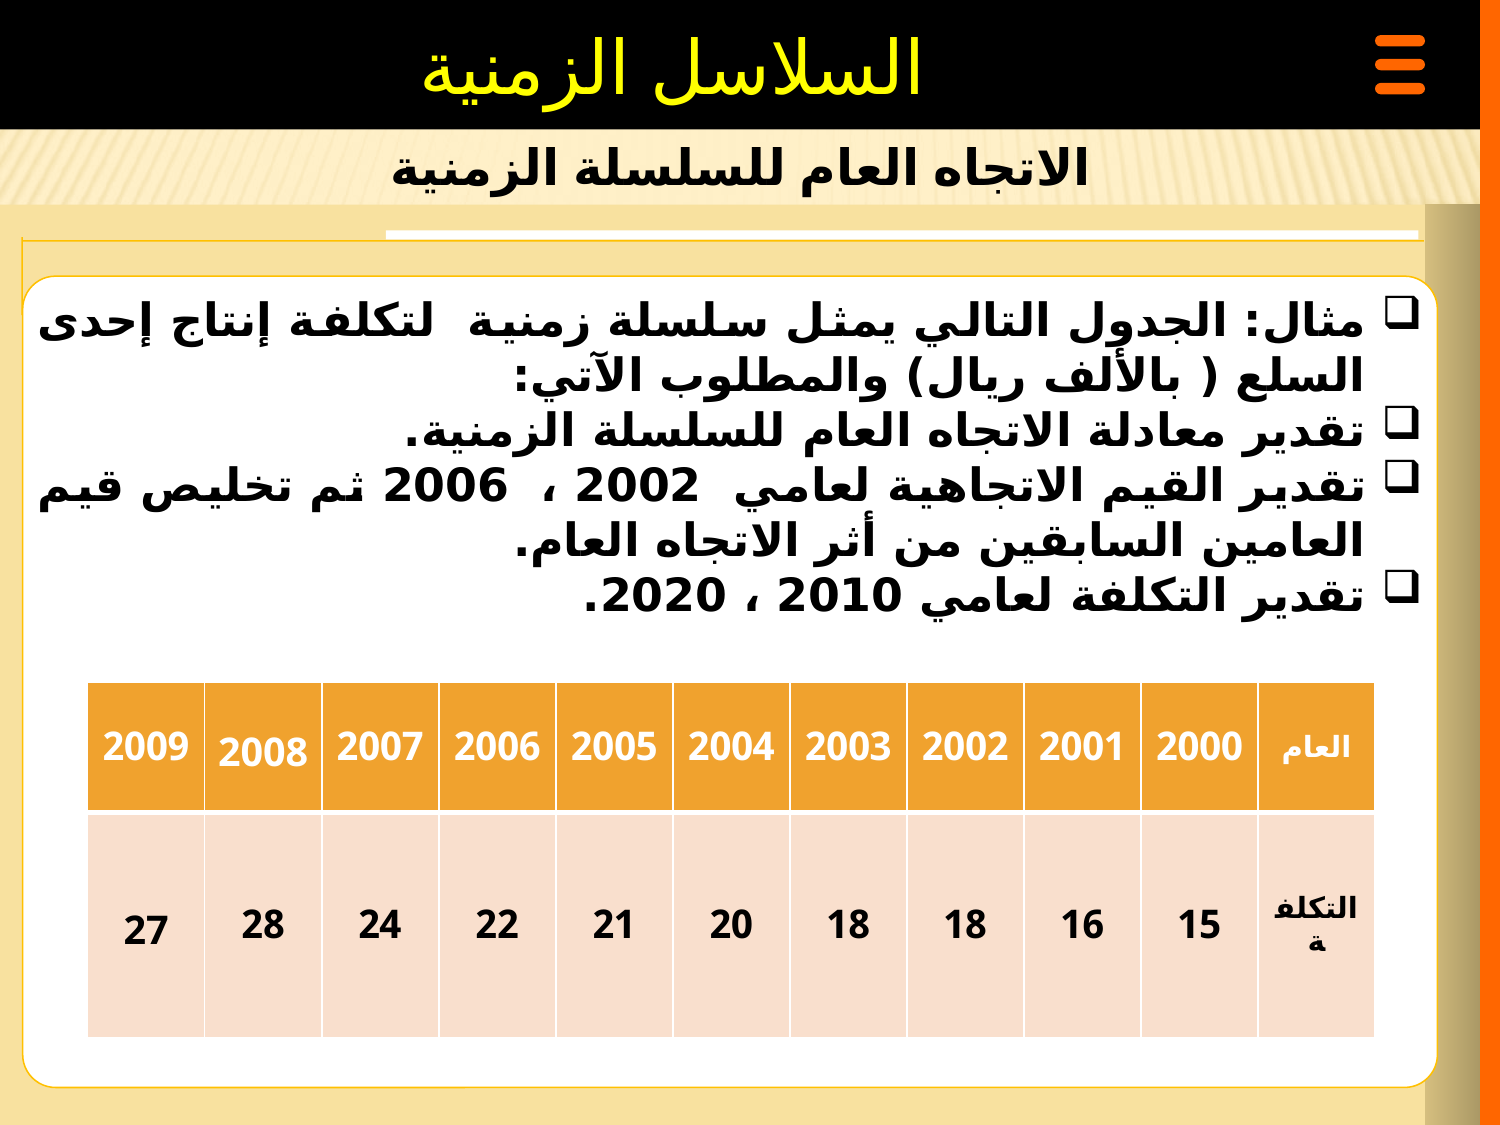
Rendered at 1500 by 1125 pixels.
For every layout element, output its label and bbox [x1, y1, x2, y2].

text_box [0, 0, 1500, 1125]
